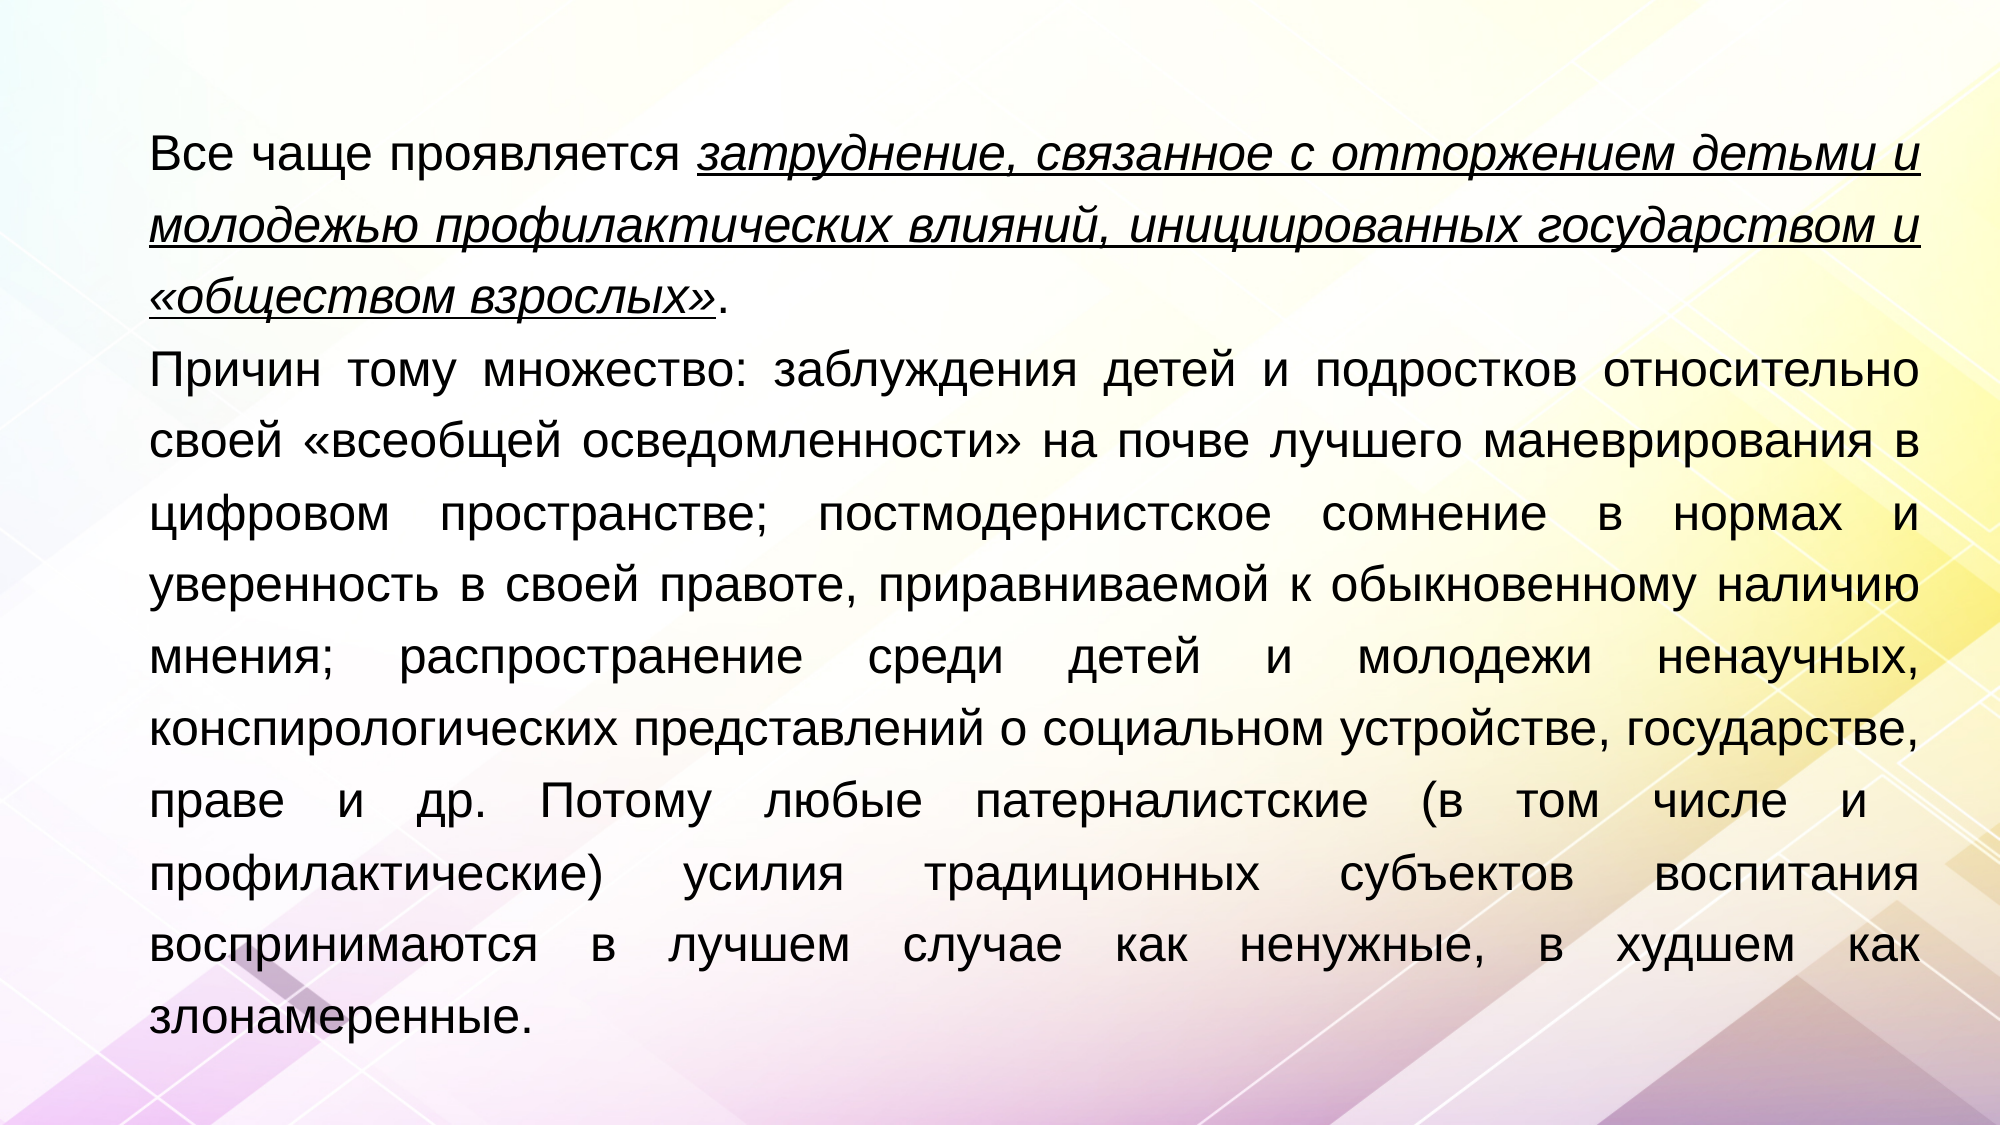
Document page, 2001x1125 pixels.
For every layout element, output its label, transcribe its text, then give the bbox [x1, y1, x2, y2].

list Все чаще проявляется затруднение, связанное с отторжением детьми и молодежью профилактических влияний, инициированных государством и «обществом взрослых». Причин тому множество: заблуждения детей и подростков относительно своей «всеобщей осведомленности» на почве лучшего маневрирования в цифровом пространстве; постмодернистское сомнение в нормах и уверенность в своей правоте, приравниваемой к обыкновенному наличию мнения; распространение среди детей и молодежи ненаучных, конспирологических представлений о социальном устройстве, государстве, праве и др. Потому любые патерналистские (в том числе и профилактические) усилия традиционных субъектов воспитания воспринимаются в лучшем случае как ненужные, в худшем как злонамеренные. [98, 100, 1937, 1063]
picture [0, 0, 2000, 1125]
